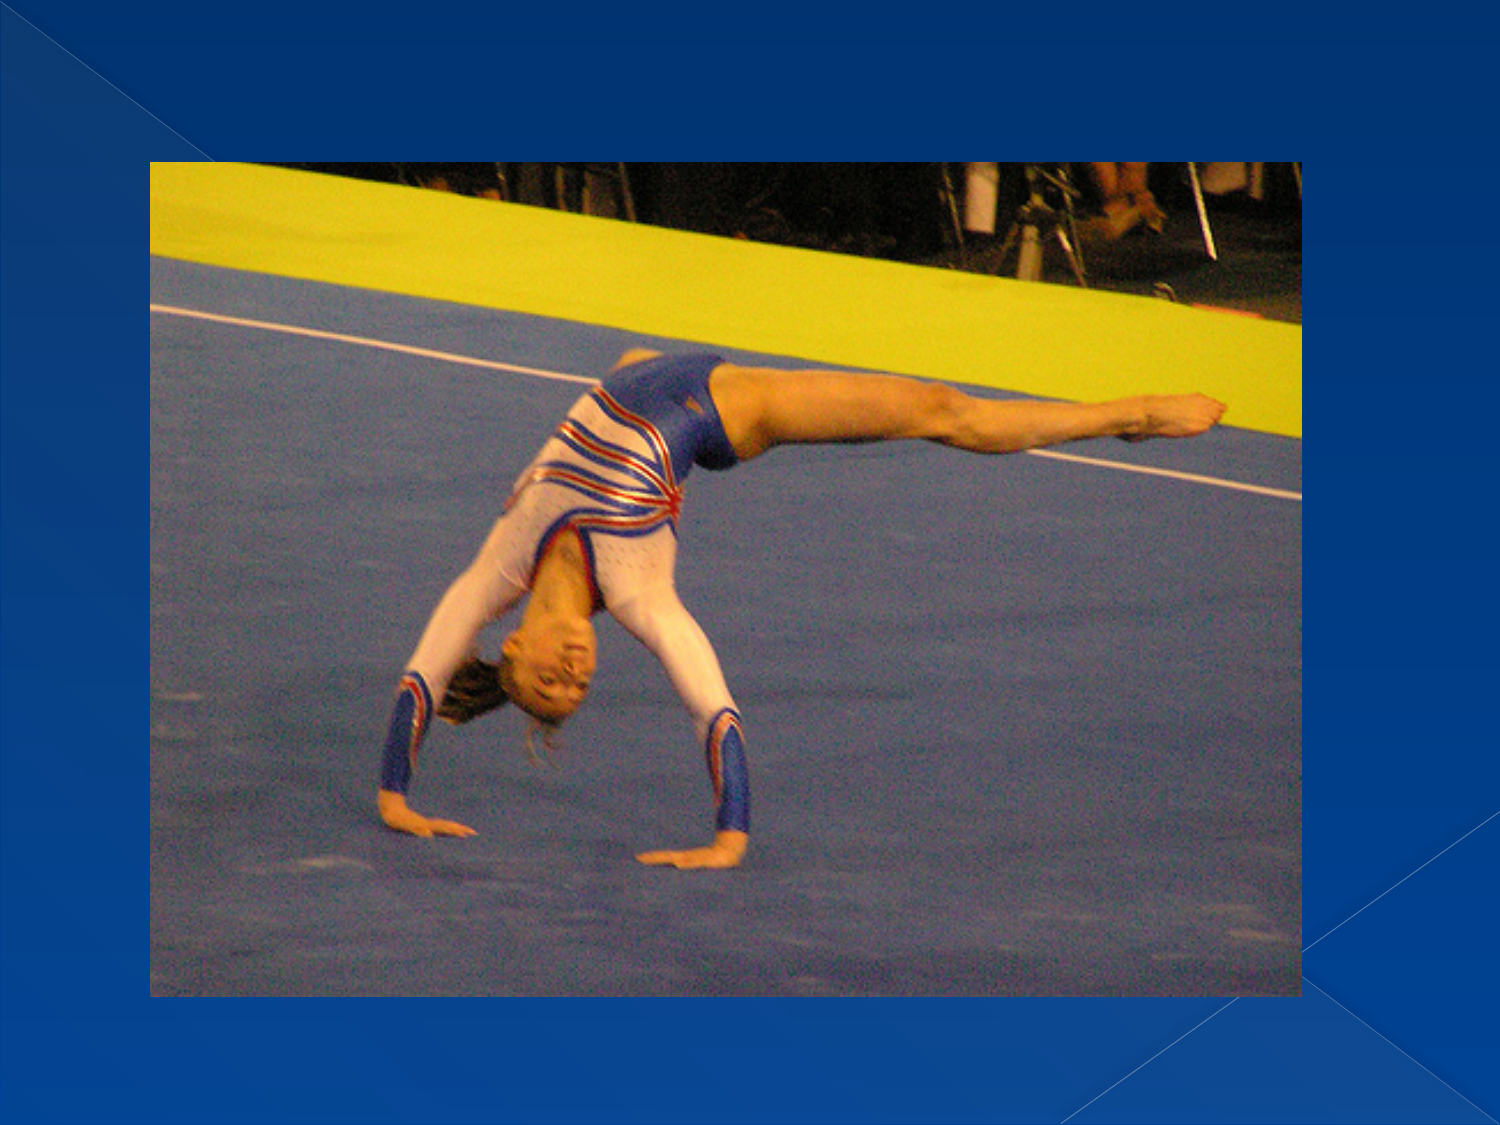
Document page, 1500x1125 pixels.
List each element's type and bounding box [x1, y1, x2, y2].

list [149, 162, 1302, 997]
